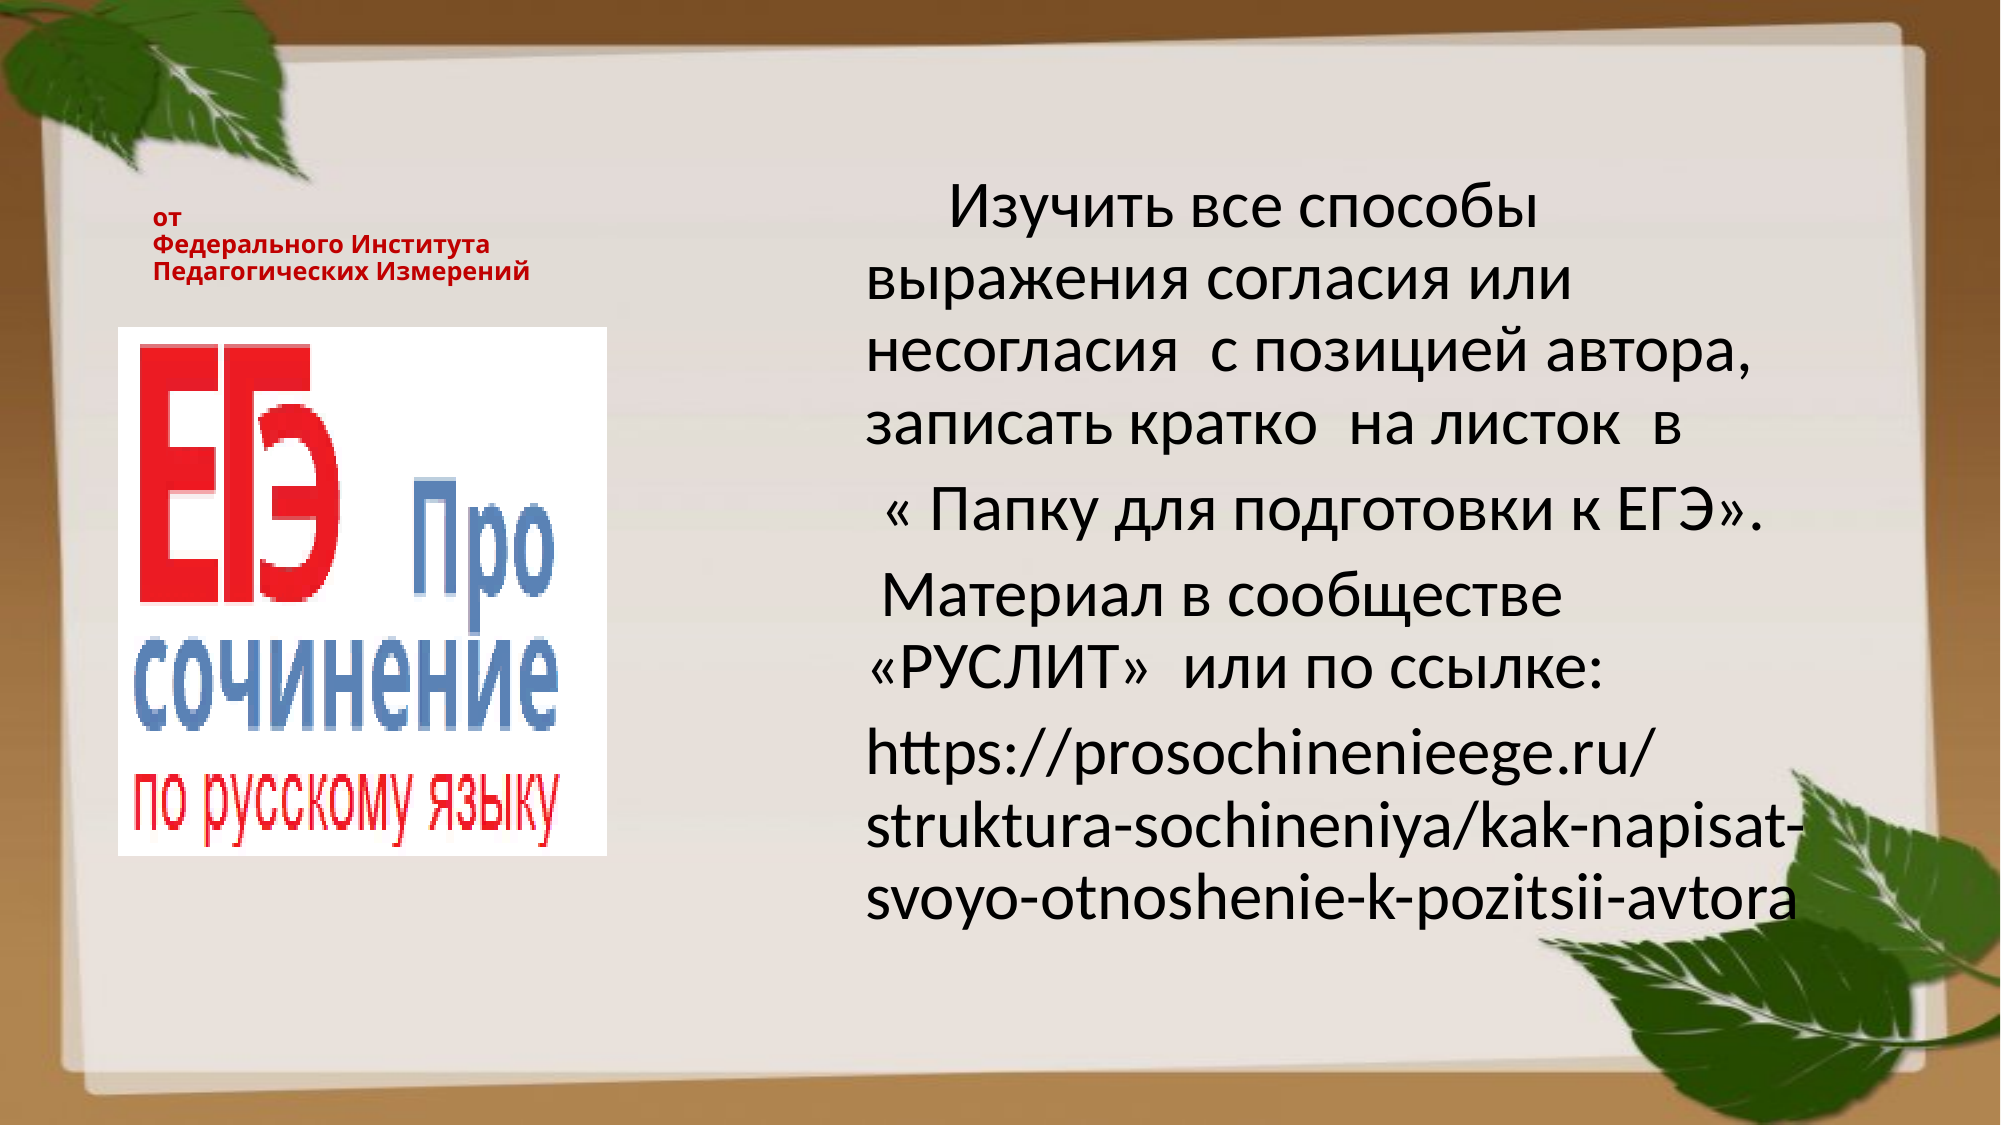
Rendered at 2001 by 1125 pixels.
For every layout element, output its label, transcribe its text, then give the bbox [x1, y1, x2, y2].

title от Федерального Института Педагогических Измерений [137, 75, 783, 338]
picture [0, 0, 2001, 1125]
list Изучить все способы выражения согласия или несогласия с позицией автора, записать кратко на листок в « Папку для подготовки к ЕГЭ». Материал в сообществе «РУСЛИТ» или по ссылке: https://prosochinenieege.ru/struktura-sochineniya/kak-napisat-svoyo-otnoshenie-k-pozitsii-avtora [850, 161, 1863, 962]
